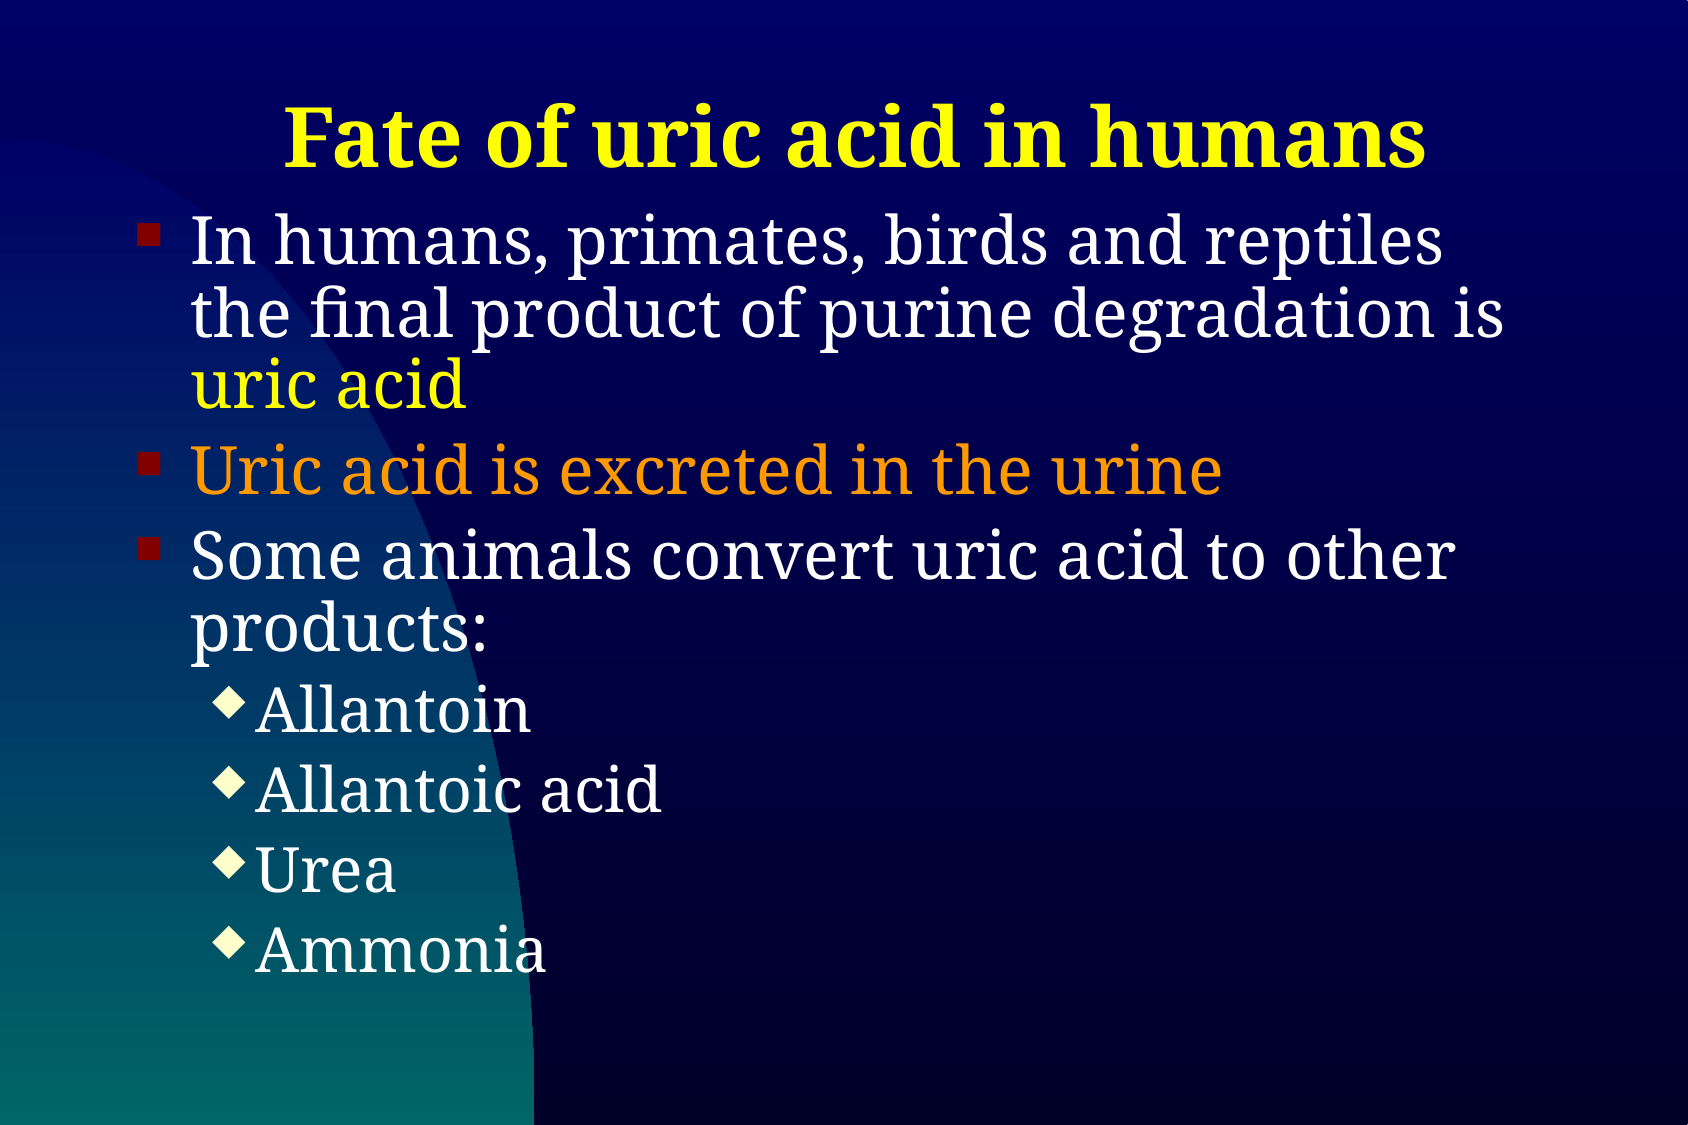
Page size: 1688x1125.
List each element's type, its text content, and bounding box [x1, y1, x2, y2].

title Fate of uric acid in humans [181, 87, 1532, 200]
list In humans, primates, birds and reptiles the final product of purine degradation is uric acid Uric acid is excreted in the urine Some animals convert uric acid to other products: Allantoin Allantoic acid Urea Ammonia [118, 200, 1550, 1075]
